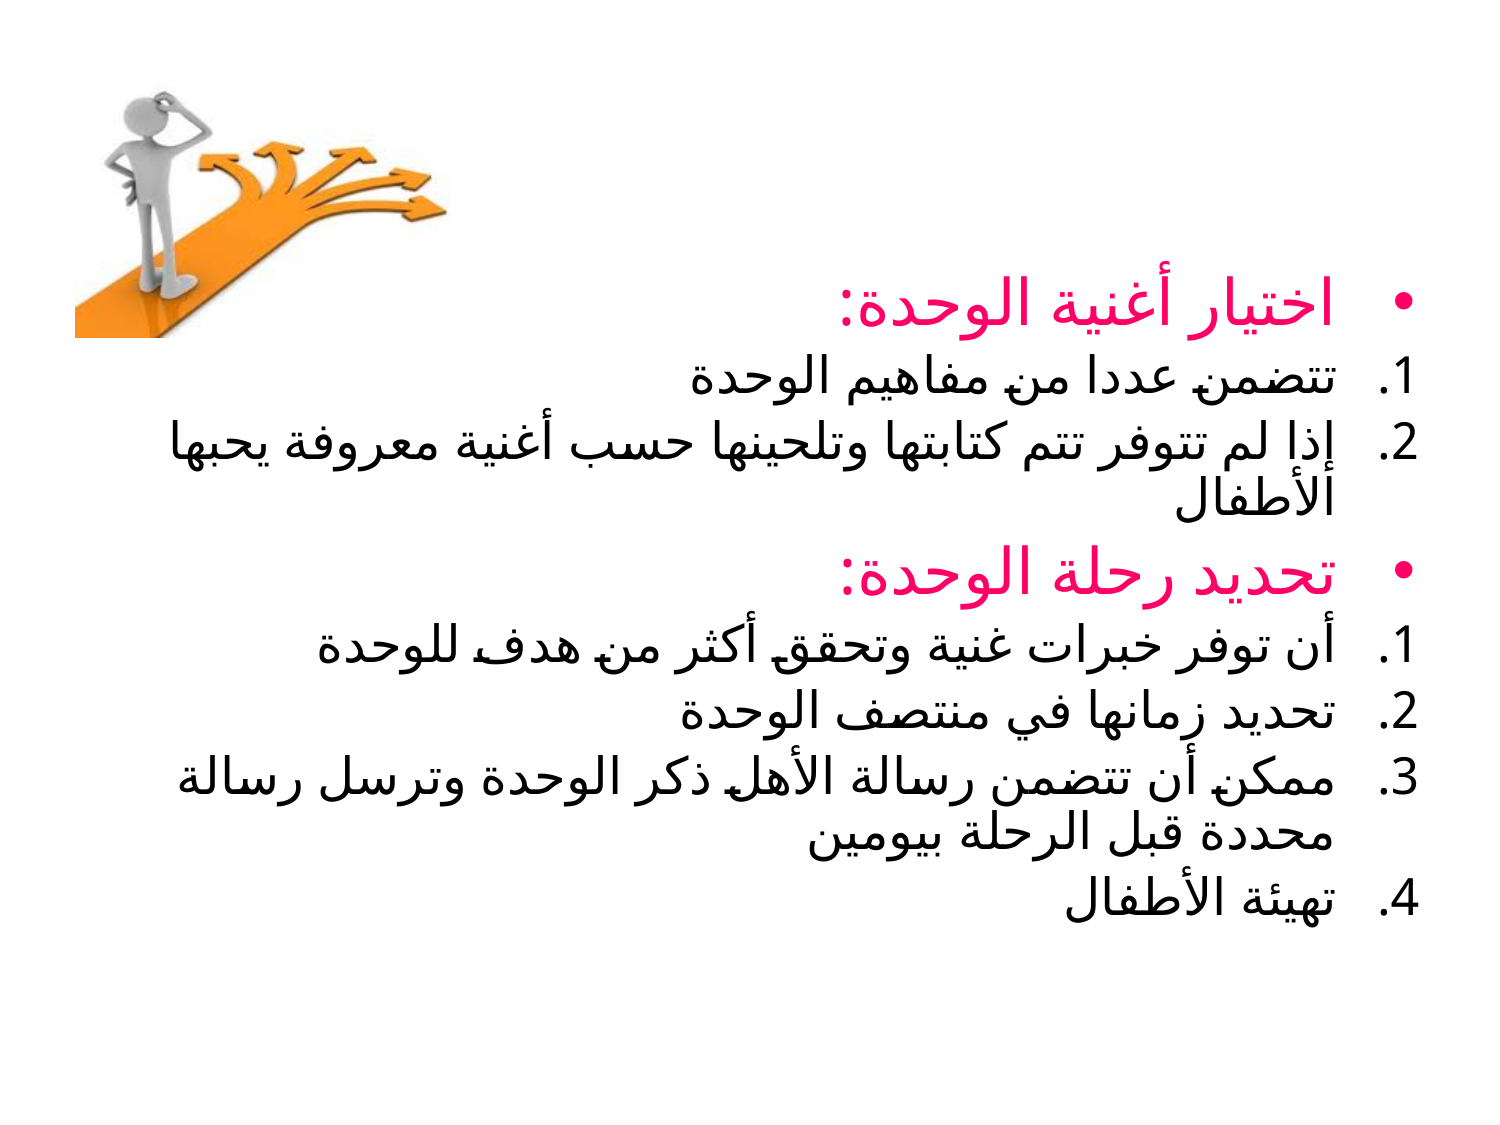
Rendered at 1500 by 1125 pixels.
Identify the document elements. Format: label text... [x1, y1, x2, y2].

picture [74, 62, 469, 338]
list اختيار أغنية الوحدة: تتضمن عددا من مفاهيم الوحدة إذا لم تتوفر تتم كتابتها وتلحينها حسب أغنية معروفة يحبها الأطفال تحديد رحلة الوحدة: أن توفر خبرات غنية وتحقق أكثر من هدف للوحدة تحديد زمانها في منتصف الوحدة ممكن أن تتضمن رسالة الأهل ذكر الوحدة وترسل رسالة محددة قبل الرحلة بيومين تهيئة الأطفال [75, 262, 1425, 1005]
